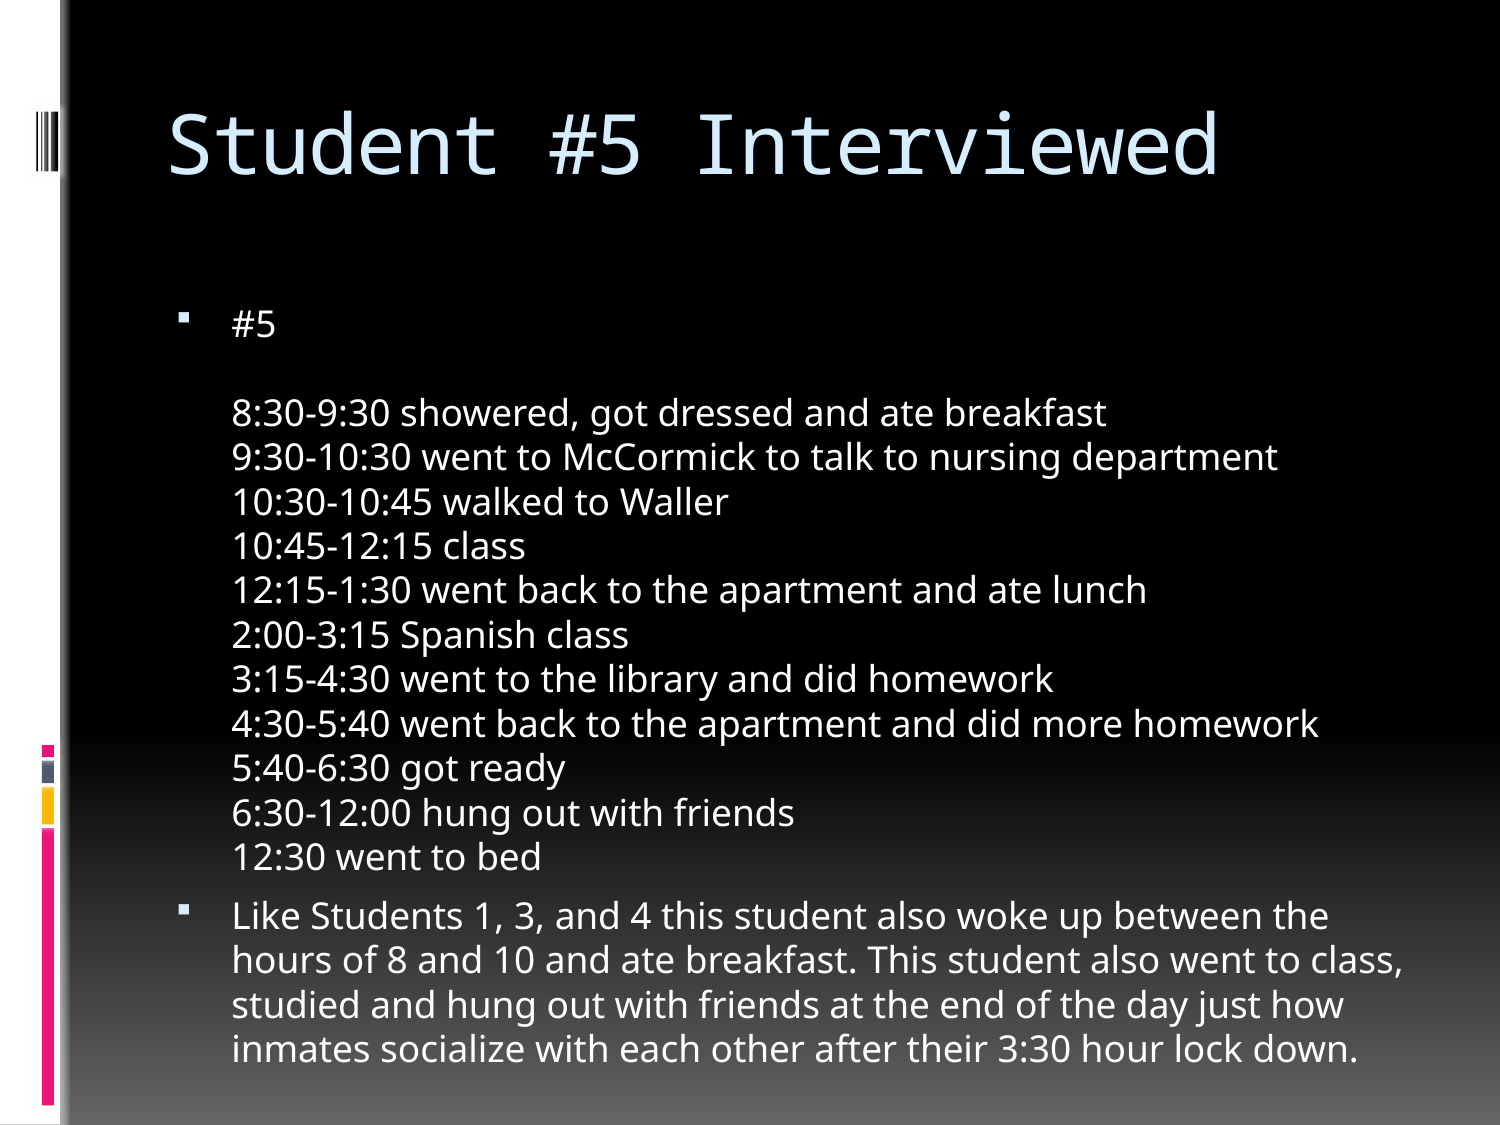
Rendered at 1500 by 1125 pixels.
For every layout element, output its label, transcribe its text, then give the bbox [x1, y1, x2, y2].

title Student #5 Interviewed [150, 83, 1425, 234]
list #5 8:30-9:30 showered, got dressed and ate breakfast 9:30-10:30 went to McCormick to talk to nursing department 10:30-10:45 walked to Waller 10:45-12:15 class 12:15-1:30 went back to the apartment and ate lunch 2:00-3:15 Spanish class 3:15-4:30 went to the library and did homework 4:30-5:40 went back to the apartment and did more homework 5:40-6:30 got ready 6:30-12:00 hung out with friends 12:30 went to bed Like Students 1, 3, and 4 this student also woke up between the hours of 8 and 10 and ate breakfast. This student also went to class, studied and hung out with friends at the end of the day just how inmates socialize with each other after their 3:30 hour lock down. [150, 292, 1425, 1125]
